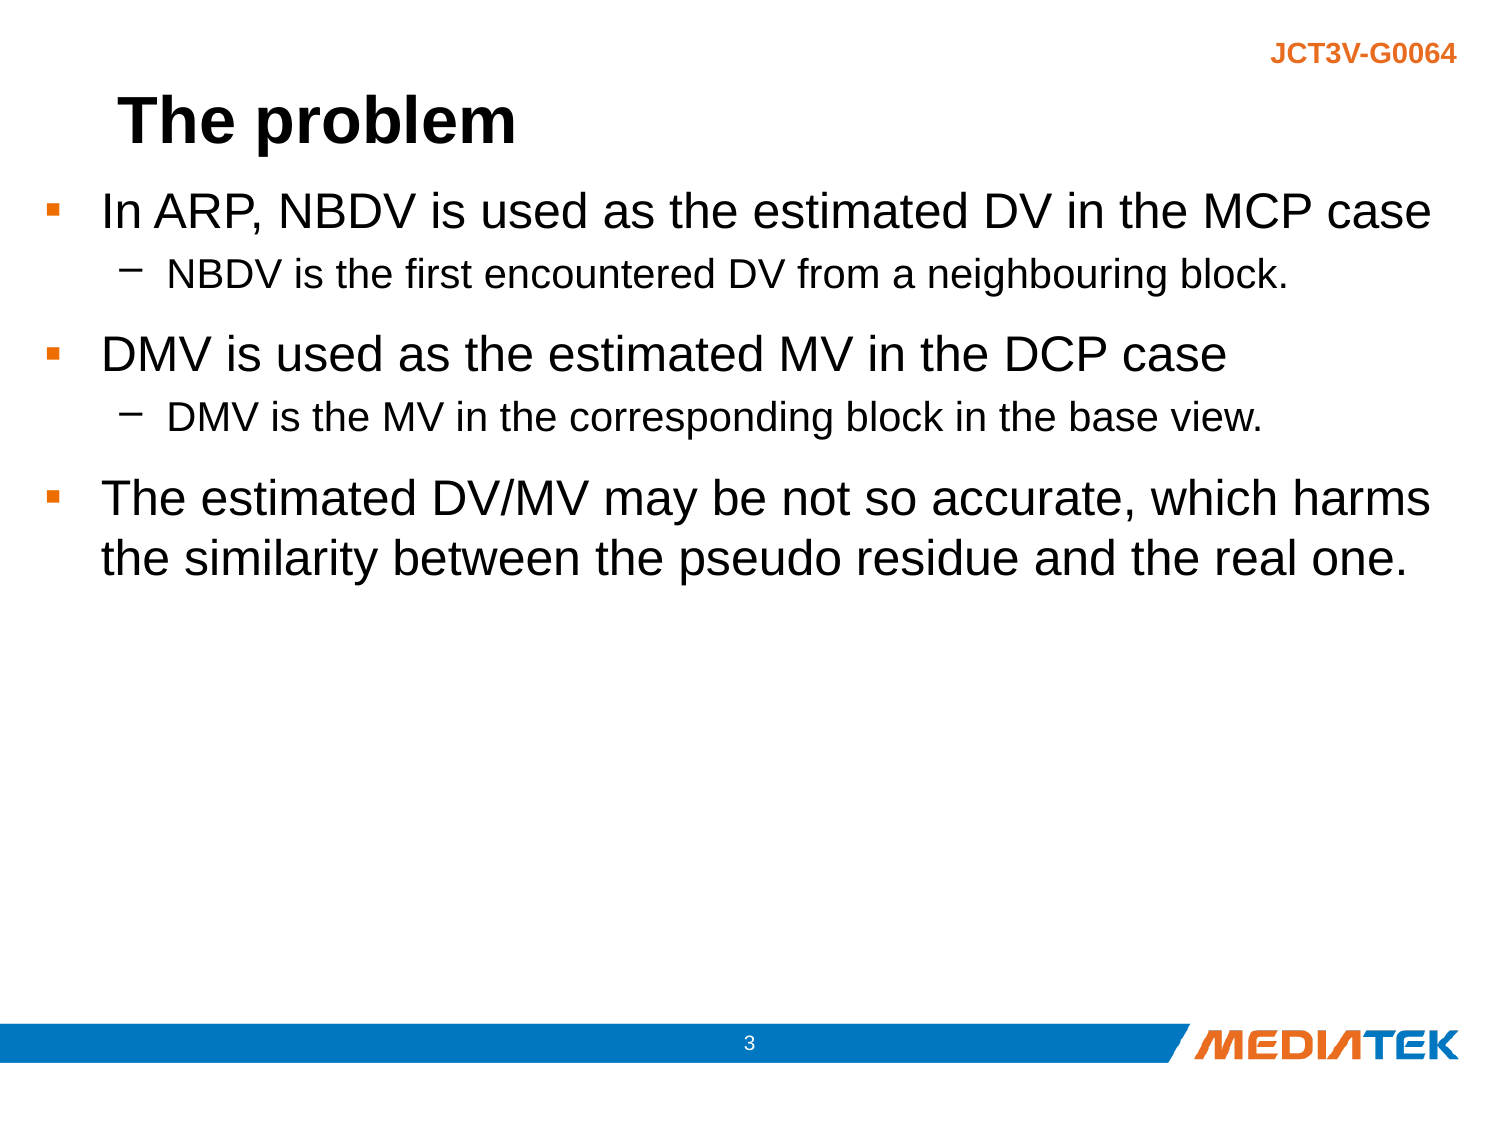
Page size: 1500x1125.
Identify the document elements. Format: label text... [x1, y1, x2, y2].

list In ARP, NBDV is used as the estimated DV in the MCP case NBDV is the first encountered DV from a neighbouring block. DMV is used as the estimated MV in the DCP case DMV is the MV in the corresponding block in the base view. The estimated DV/MV may be not so accurate, which harms the similarity between the pseudo residue and the real one. [29, 170, 1477, 985]
title The problem [102, 62, 1426, 170]
picture [0, 1023, 711, 1063]
picture [789, 1023, 1459, 1063]
slide_number 2 [711, 1022, 789, 1090]
